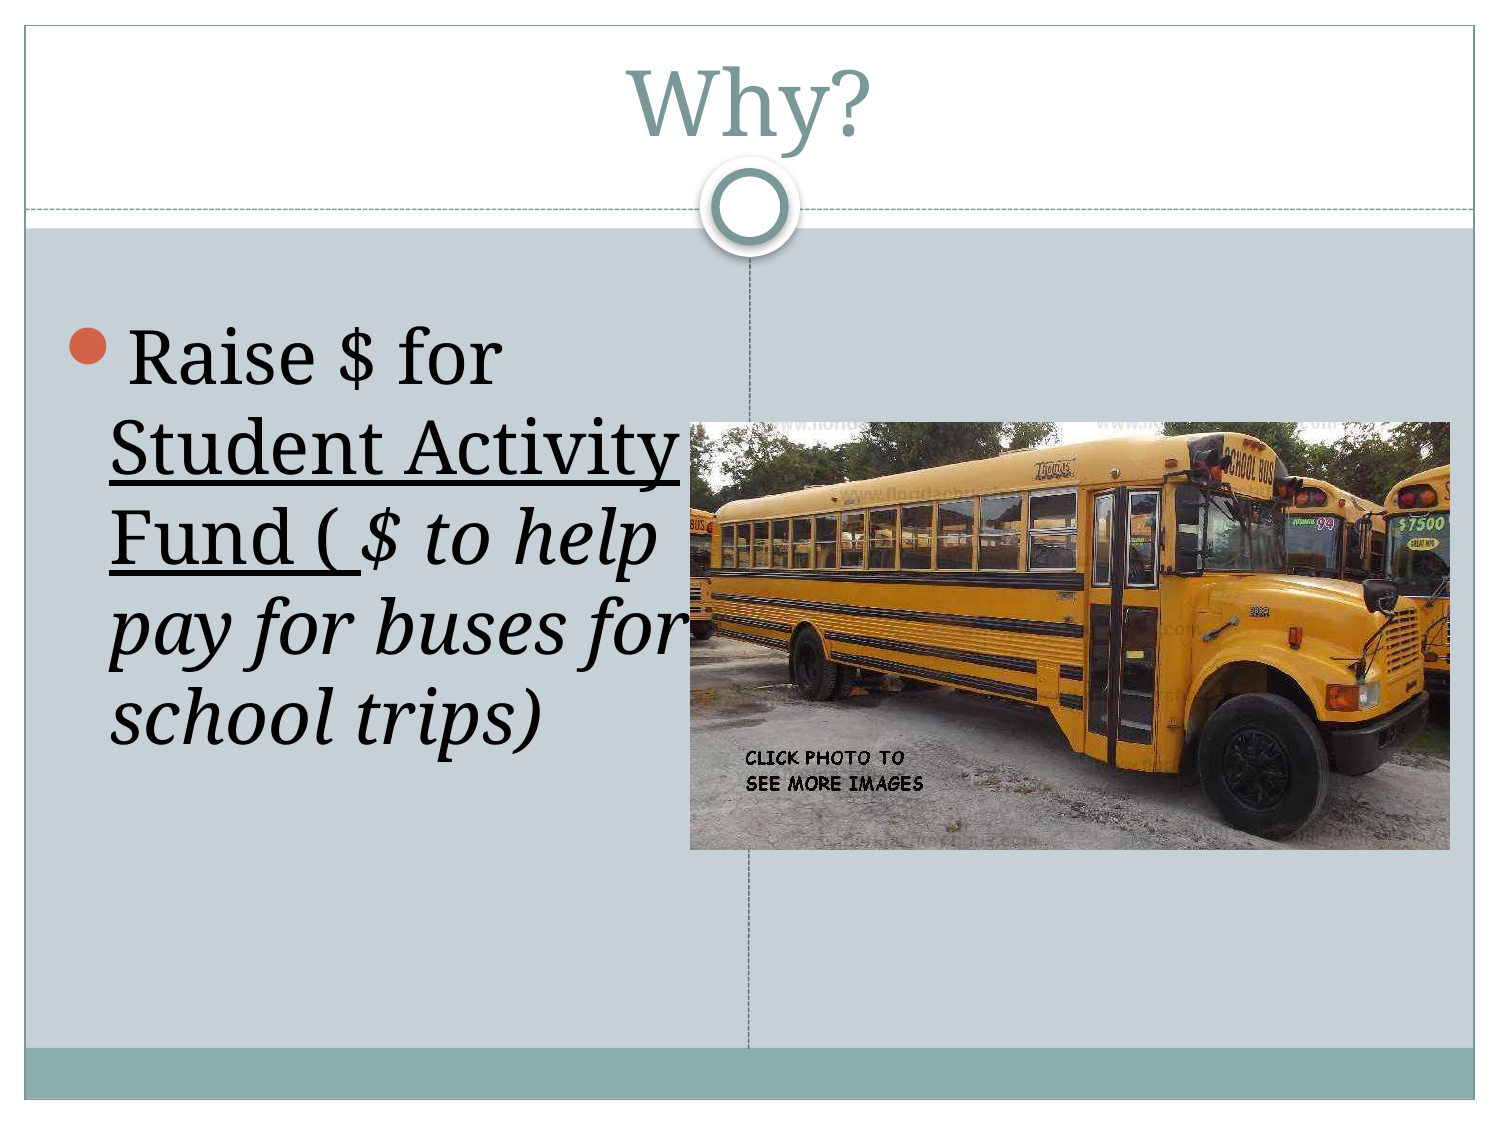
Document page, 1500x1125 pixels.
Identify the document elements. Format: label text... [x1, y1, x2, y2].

title Why? [49, 37, 1450, 162]
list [690, 422, 1451, 851]
list Raise $ for Student Activity Fund ( $ to help pay for buses for school trips) [49, 224, 712, 993]
